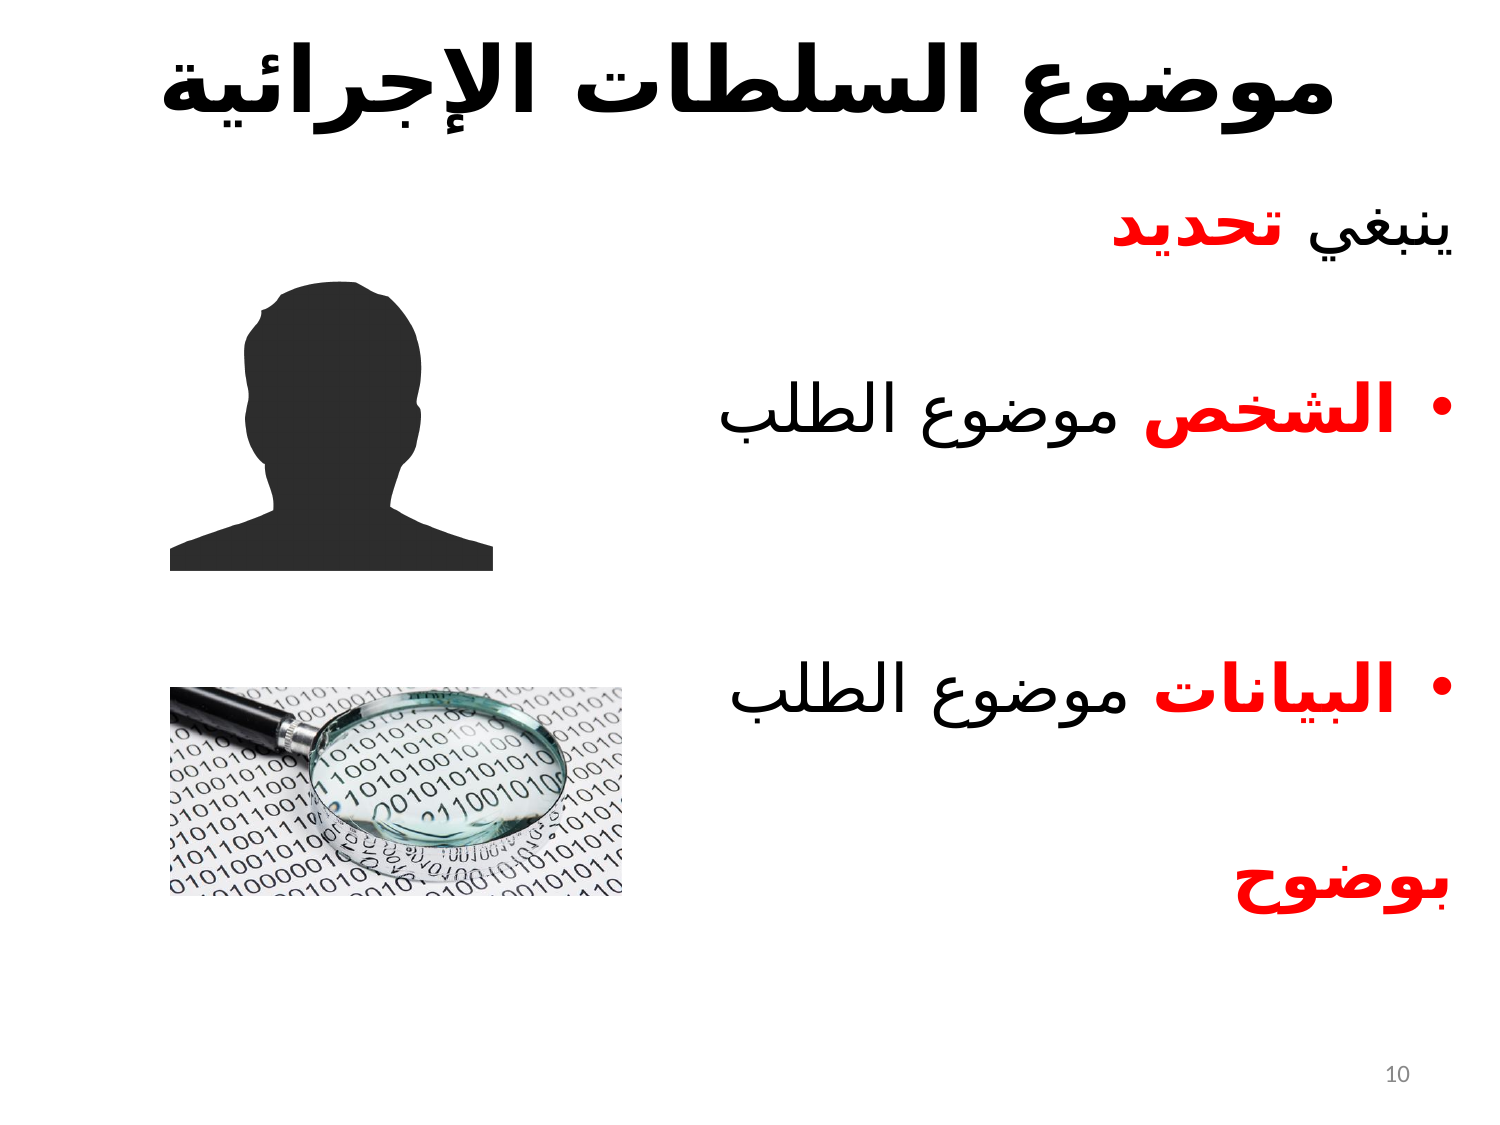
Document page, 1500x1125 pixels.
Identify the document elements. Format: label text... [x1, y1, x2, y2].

title موضوع السلطات الإجرائية [75, 0, 1425, 171]
slide_number 10 [1074, 1042, 1425, 1103]
picture [170, 687, 622, 896]
text_box ينبغي تحديد الشخص موضوع الطلب البيانات موضوع الطلب بوضوح [83, 171, 1469, 969]
picture [170, 248, 493, 571]
